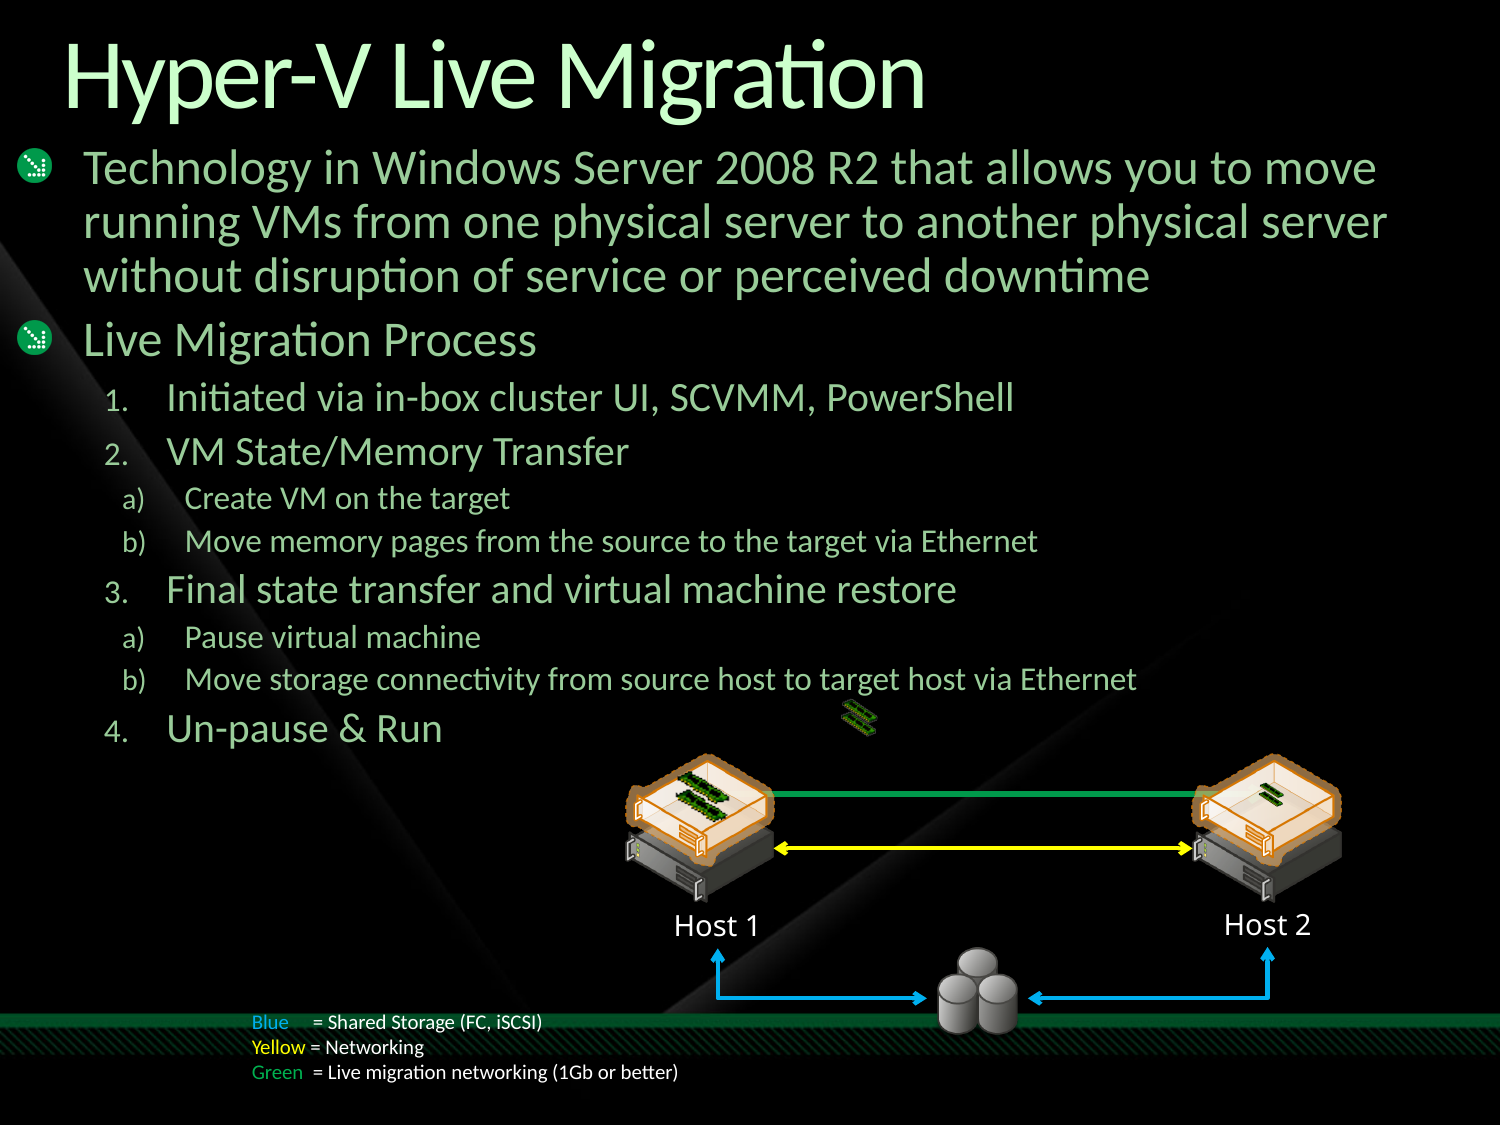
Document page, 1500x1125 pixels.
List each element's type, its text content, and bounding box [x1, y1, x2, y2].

list Technology in Windows Server 2008 R2 that allows you to move running VMs from one physical server to another physical server without disruption of service or perceived downtime Live Migration Process Initiated via in-box cluster UI, SCVMM, PowerShell VM State/Memory Transfer Create VM on the target Move memory pages from the source to the target via Ethernet Final state transfer and virtual machine restore Pause virtual machine Move storage connectivity from source host to target host via Ethernet Un-pause & Run [17, 141, 1455, 880]
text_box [236, 699, 1343, 1093]
picture [0, 0, 1500, 1125]
title Hyper-V Live Migration [62, 22, 1438, 132]
